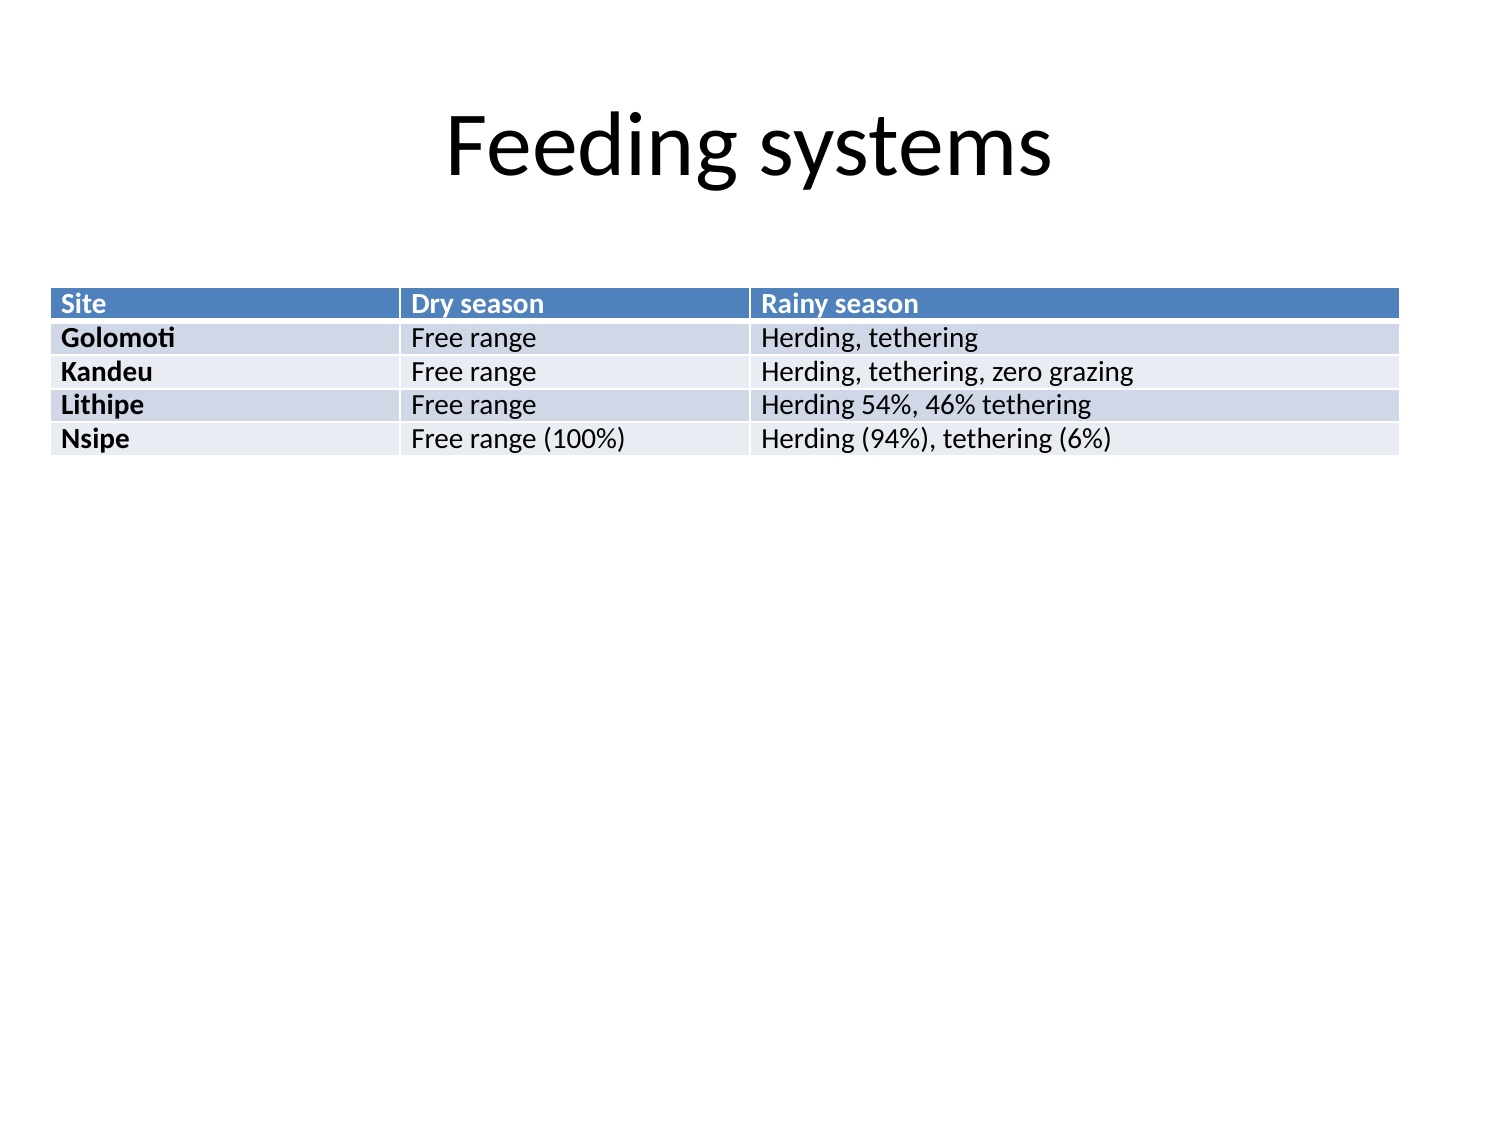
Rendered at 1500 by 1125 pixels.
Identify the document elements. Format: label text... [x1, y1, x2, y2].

table_header Dry season [401, 288, 749, 318]
table_cell Free range [401, 356, 749, 388]
table_header Rainy season [751, 288, 1399, 318]
table_cell Golomoti [51, 324, 399, 354]
table_cell Herding, tethering, zero grazing [751, 356, 1399, 388]
table_header Site [51, 288, 399, 318]
table_cell Nsipe [51, 423, 399, 455]
title Feeding systems [75, 45, 1425, 233]
table_cell Free range [401, 324, 749, 354]
table_cell Lithipe [51, 390, 399, 421]
table_cell Herding (94%), tethering (6%) [751, 423, 1399, 455]
table_cell Herding 54%, 46% tethering [751, 390, 1399, 421]
table_cell Kandeu [51, 356, 399, 388]
table_cell Herding, tethering [751, 324, 1399, 354]
table_cell Free range (100%) [401, 423, 749, 455]
table_cell Free range [401, 390, 749, 421]
